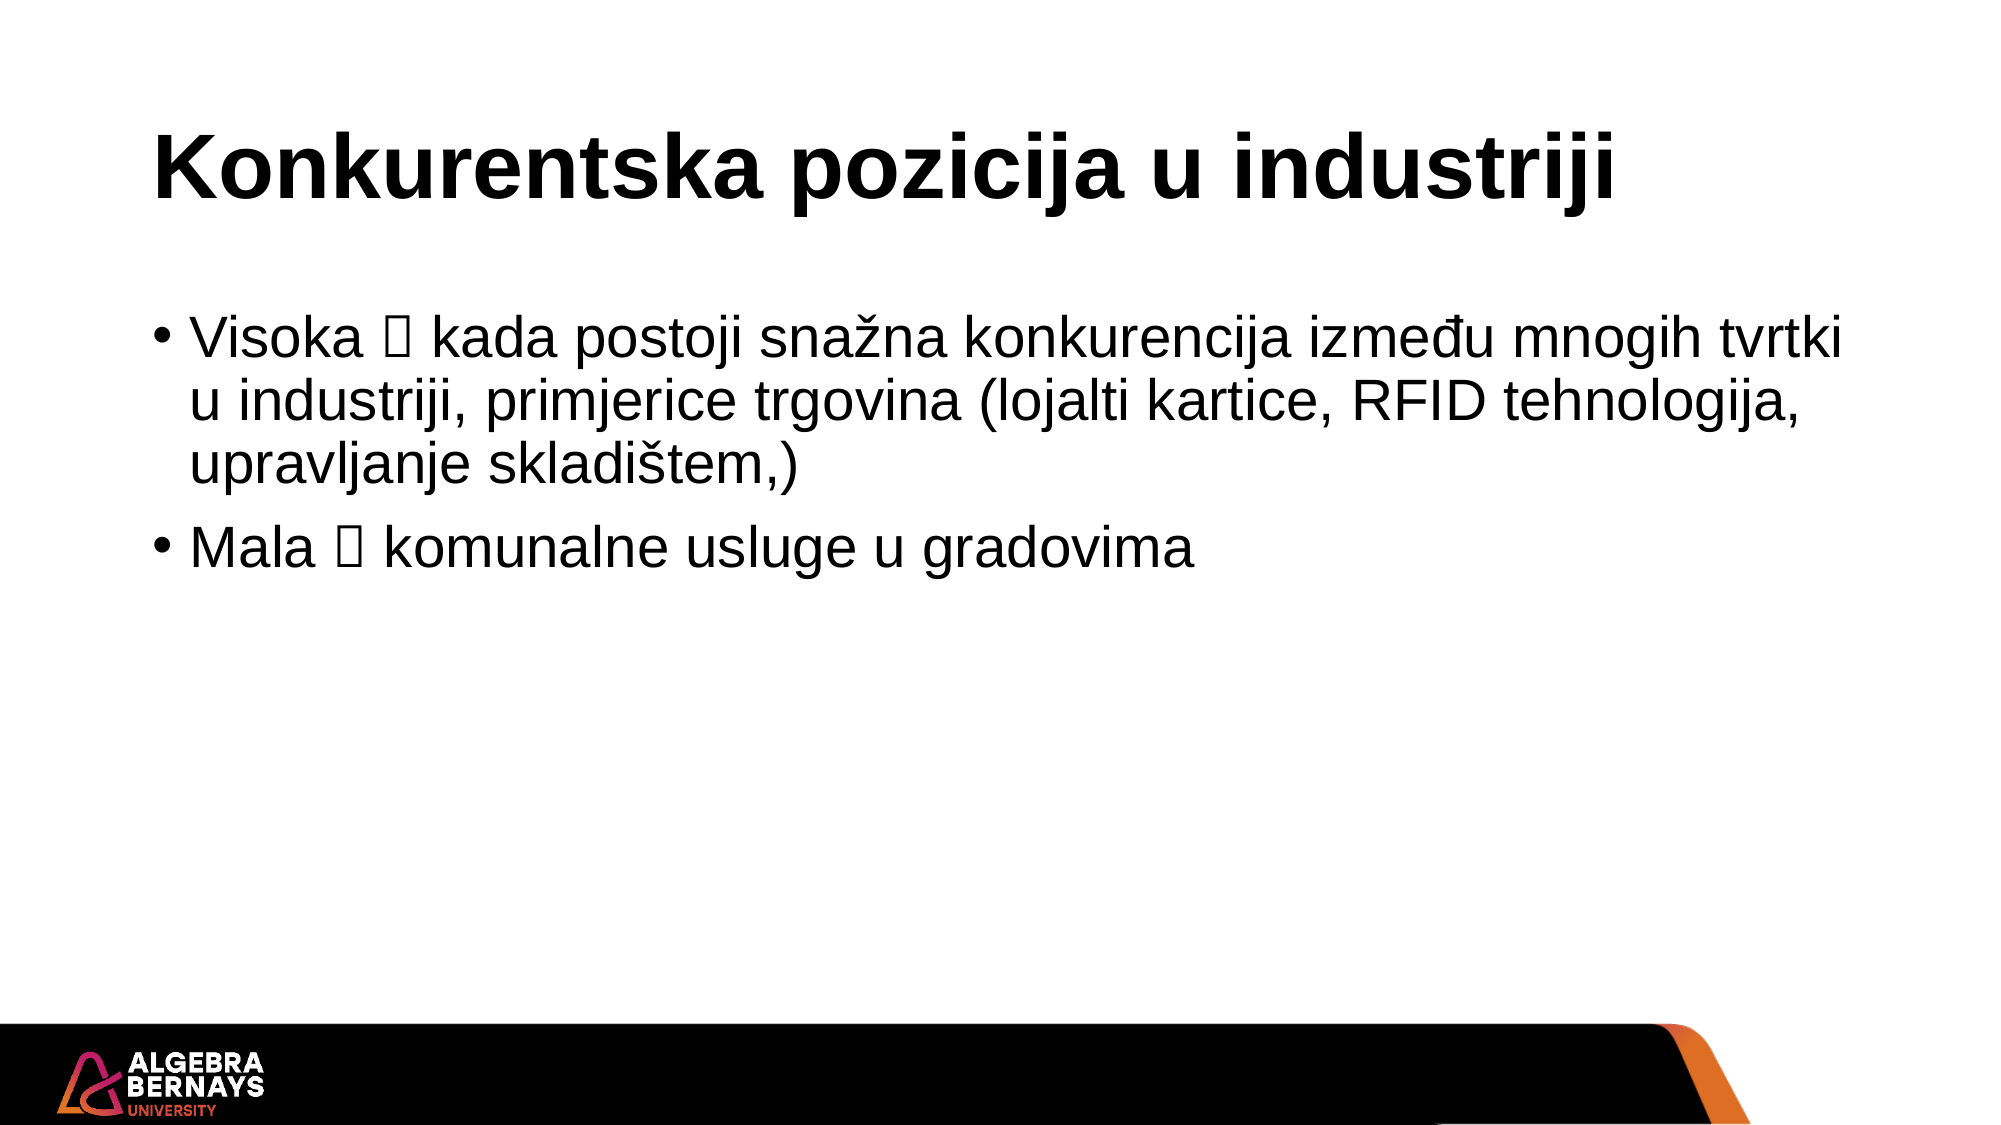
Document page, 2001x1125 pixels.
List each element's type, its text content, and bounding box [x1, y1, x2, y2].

picture [0, 1023, 1958, 1125]
title Konkurentska pozicija u industriji [137, 59, 1863, 278]
list Visoka  kada postoji snažna konkurencija između mnogih tvrtki u industriji, primjerice trgovina (lojalti kartice, RFID tehnologija, upravljanje skladištem,) Mala  komunalne usluge u gradovima [137, 299, 1863, 1014]
